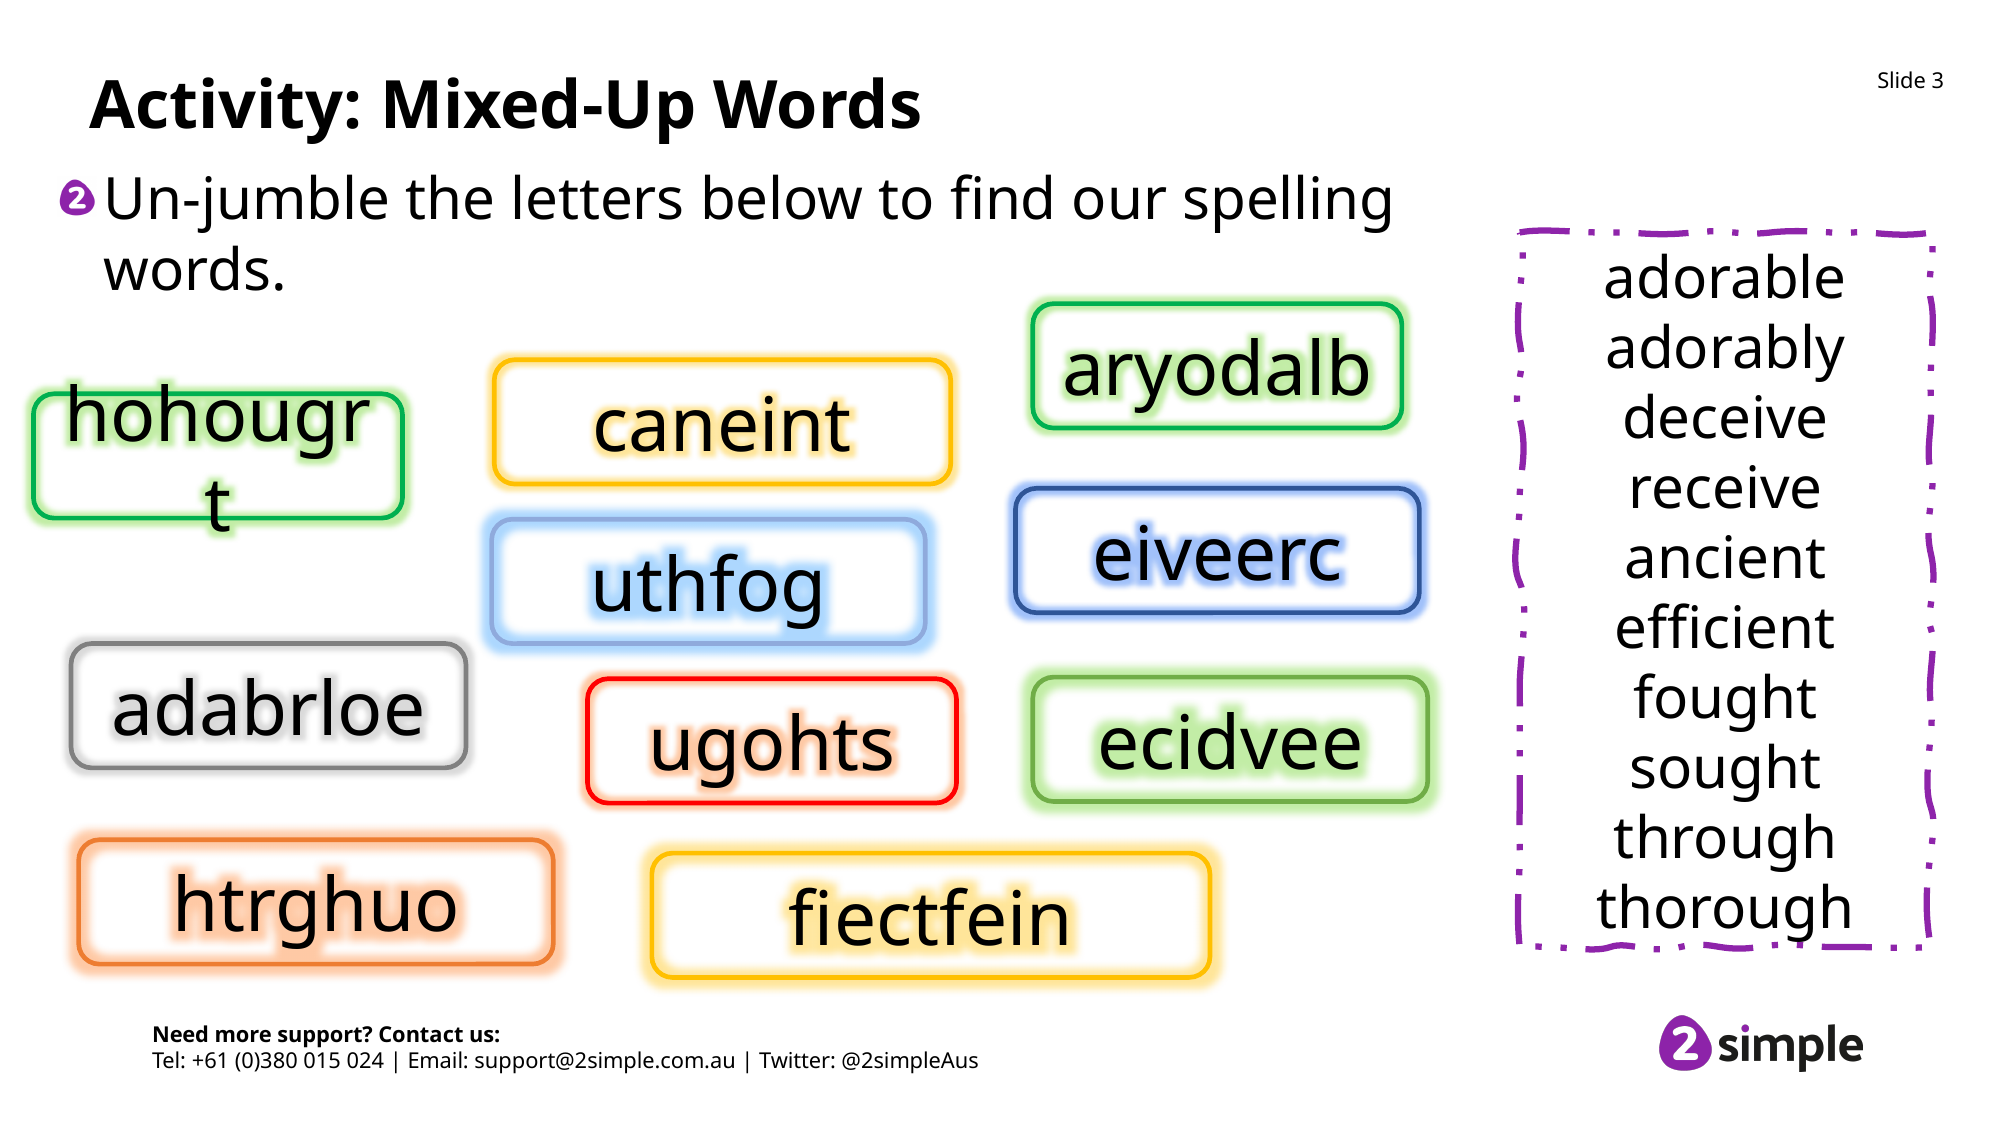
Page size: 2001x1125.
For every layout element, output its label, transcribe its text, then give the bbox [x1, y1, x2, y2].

text_box Slide 3 [1862, 59, 1976, 101]
text_box htrghuo [77, 838, 555, 966]
text_box eiveerc [1014, 487, 1421, 614]
text_box adorable adorably deceive receive ancient efficient fought sought through thorough [1515, 230, 1934, 950]
text_box caneint [493, 358, 952, 486]
text_box hohougrt [32, 392, 404, 520]
text_box ugohts [586, 677, 958, 805]
text_box adabrloe [70, 642, 468, 769]
text_box Un-jumble the letters below to find our spelling words. [42, 154, 1493, 309]
text_box ecidvee [1031, 676, 1429, 803]
text_box fiectfein [650, 852, 1212, 979]
text_box Need more support? Contact us: Tel: +61 (0)380 015 024 | Email: support@2simple.com.au | Twitter: @2simpleAus [137, 1013, 1863, 1081]
picture [1659, 1015, 1863, 1073]
title Activity: Mixed-Up Words [74, 40, 1800, 174]
text_box uthfog [490, 518, 927, 645]
picture [57, 176, 97, 217]
text_box aryodalb [1031, 302, 1403, 430]
